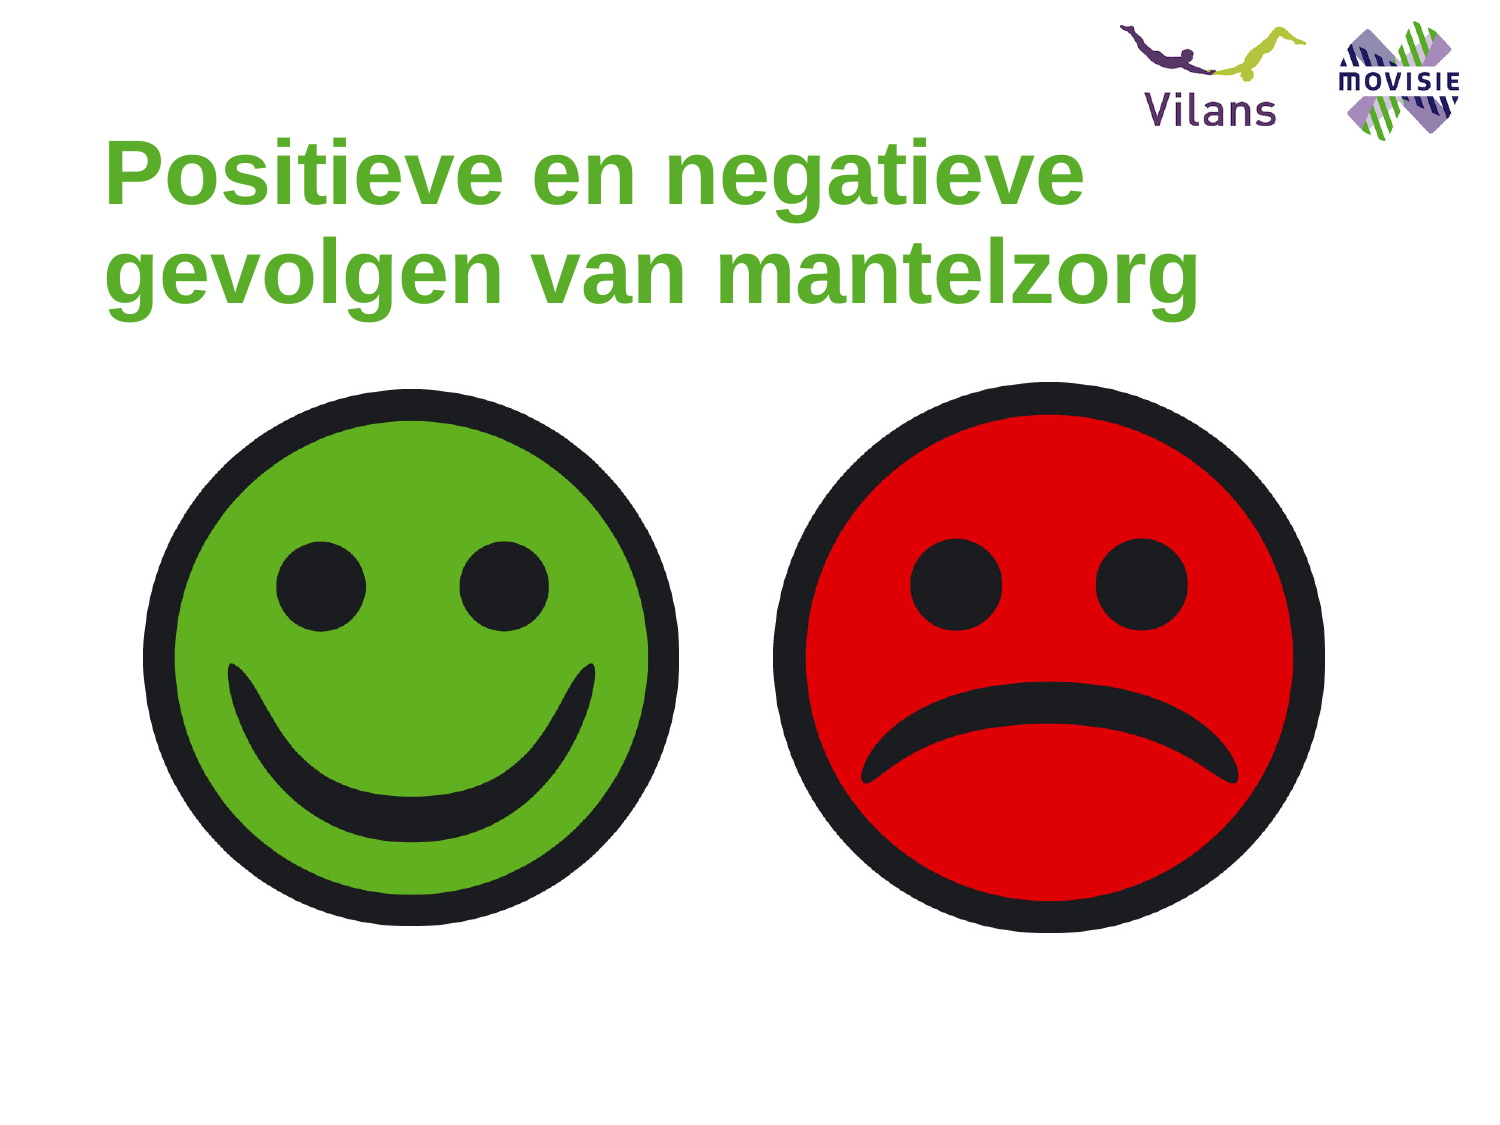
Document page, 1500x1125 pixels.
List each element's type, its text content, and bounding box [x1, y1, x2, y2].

title Positieve en negatieve gevolgen van mantelzorg [88, 142, 1383, 306]
picture [1339, 21, 1459, 141]
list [143, 389, 679, 926]
picture [1120, 25, 1306, 126]
picture [773, 382, 1325, 933]
